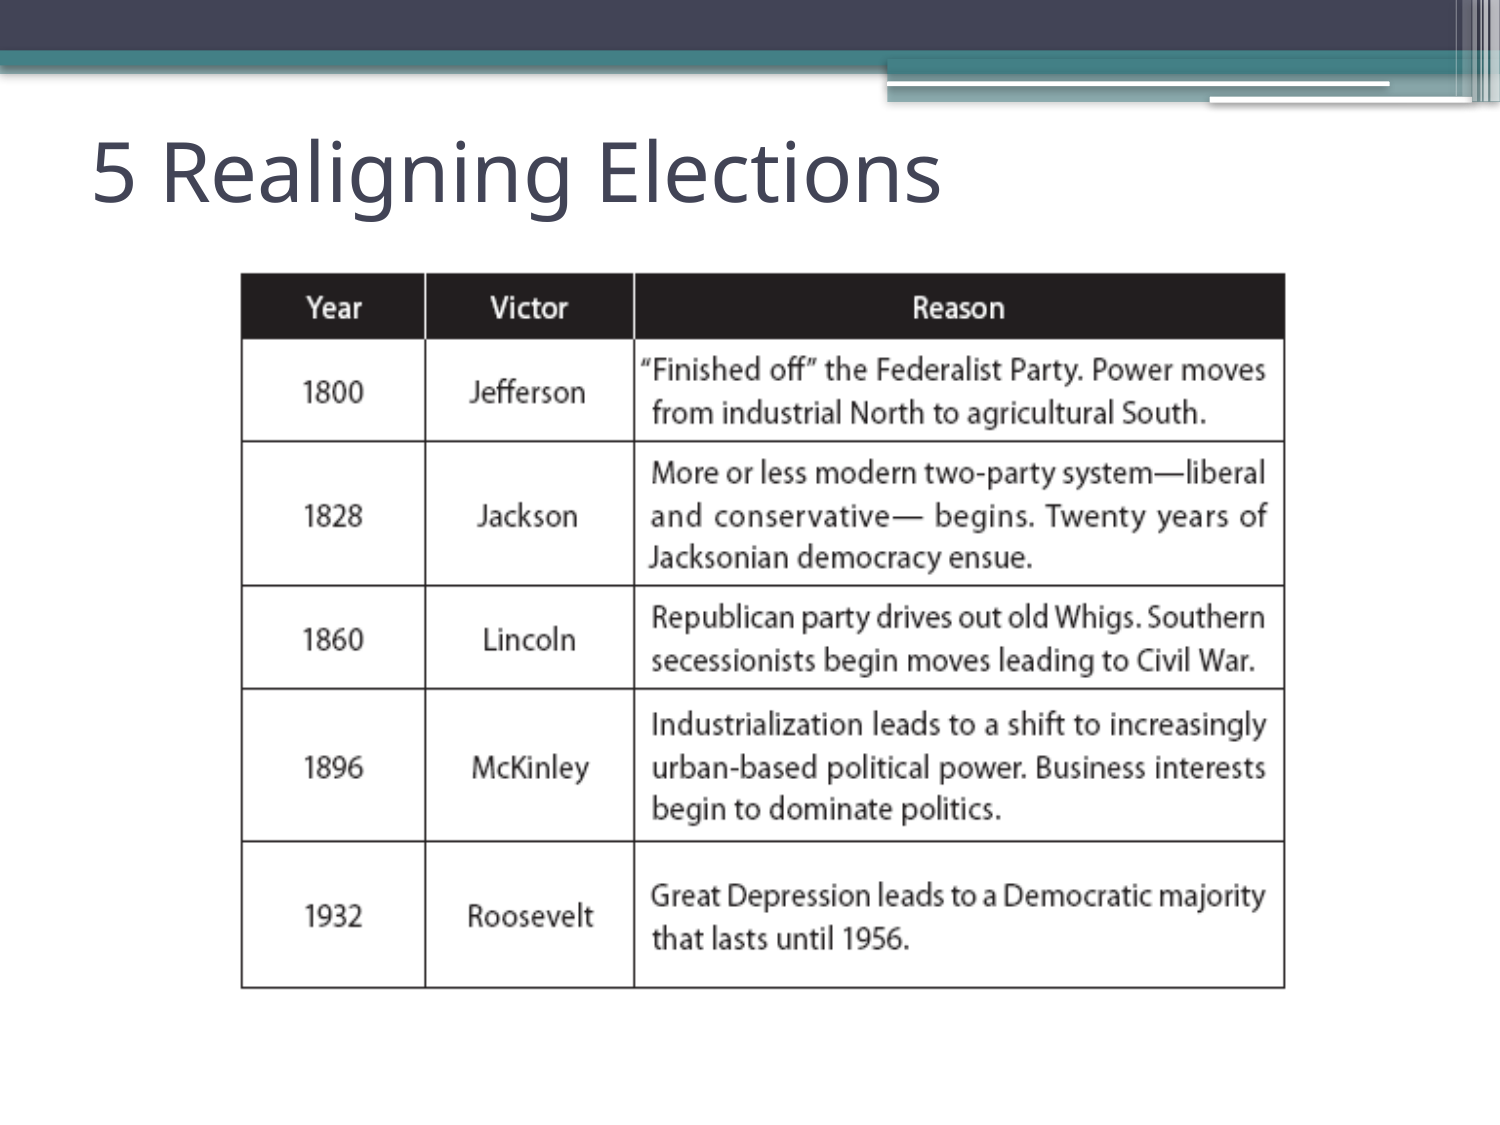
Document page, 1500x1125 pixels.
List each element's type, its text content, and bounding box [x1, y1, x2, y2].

title 5 Realigning Elections [74, 99, 1363, 238]
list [212, 249, 1316, 1011]
